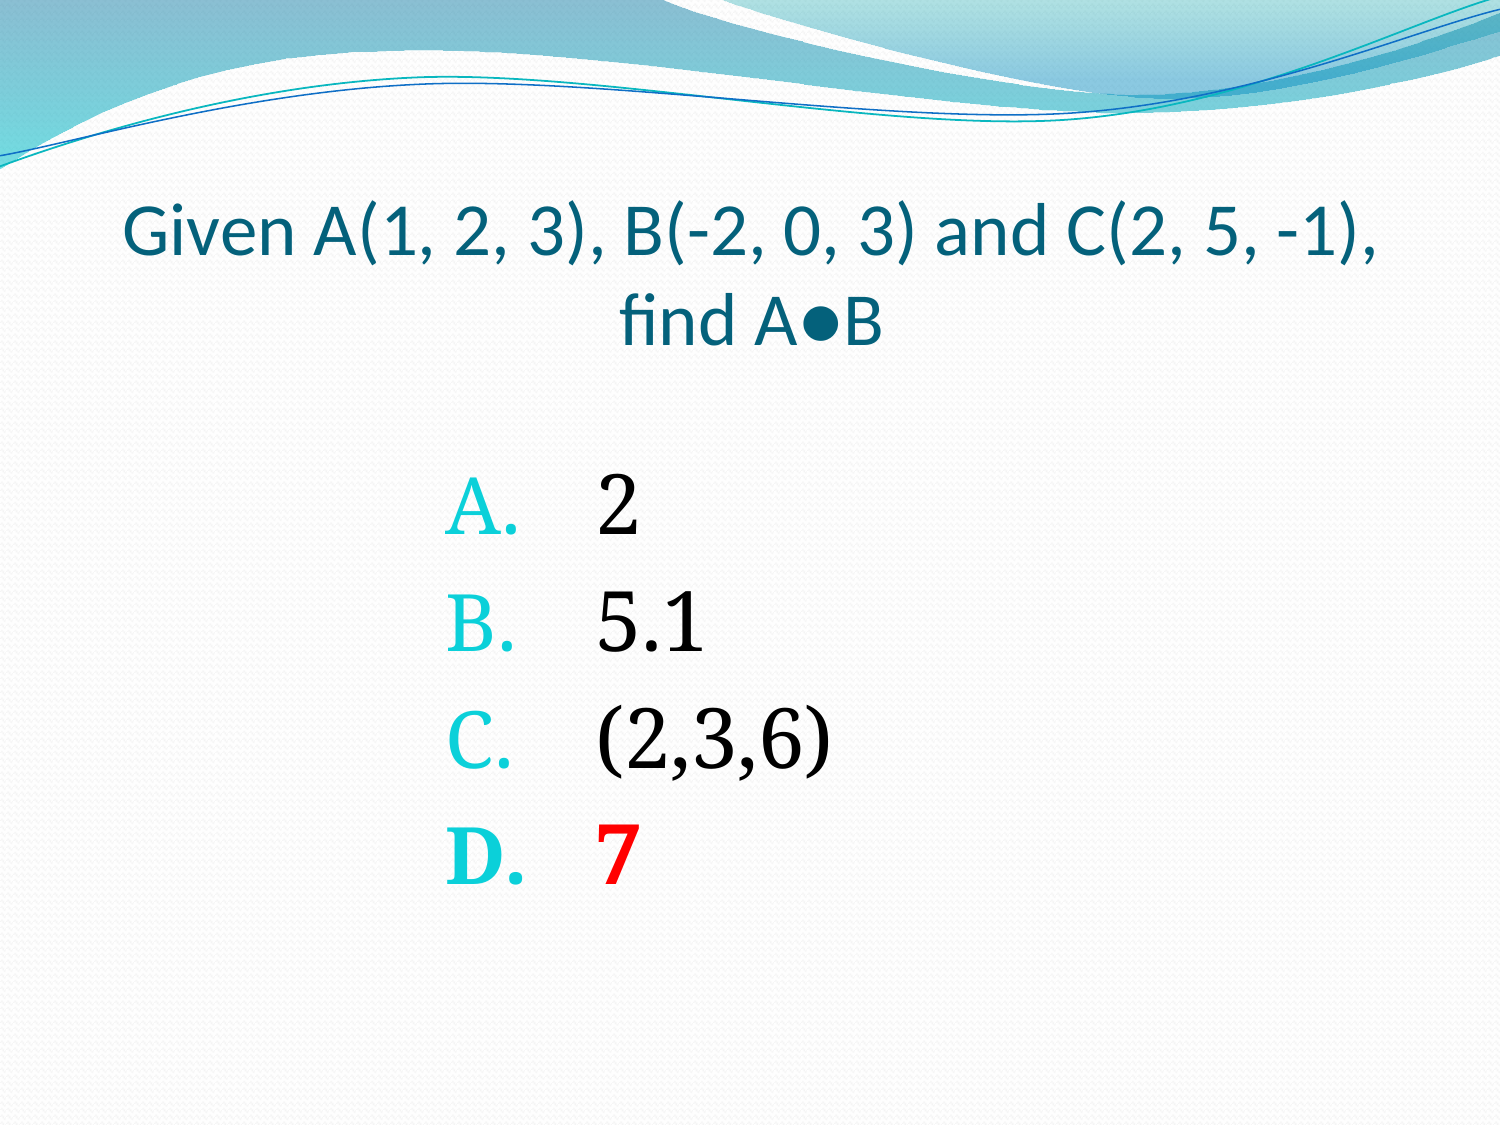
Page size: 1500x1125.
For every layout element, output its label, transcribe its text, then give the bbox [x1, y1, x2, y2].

title Given A(1, 2, 3), B(-2, 0, 3) and C(2, 5, -1), find A●B [76, 172, 1427, 361]
list 2 5.1 (2,3,6) 7 [431, 444, 1425, 1038]
